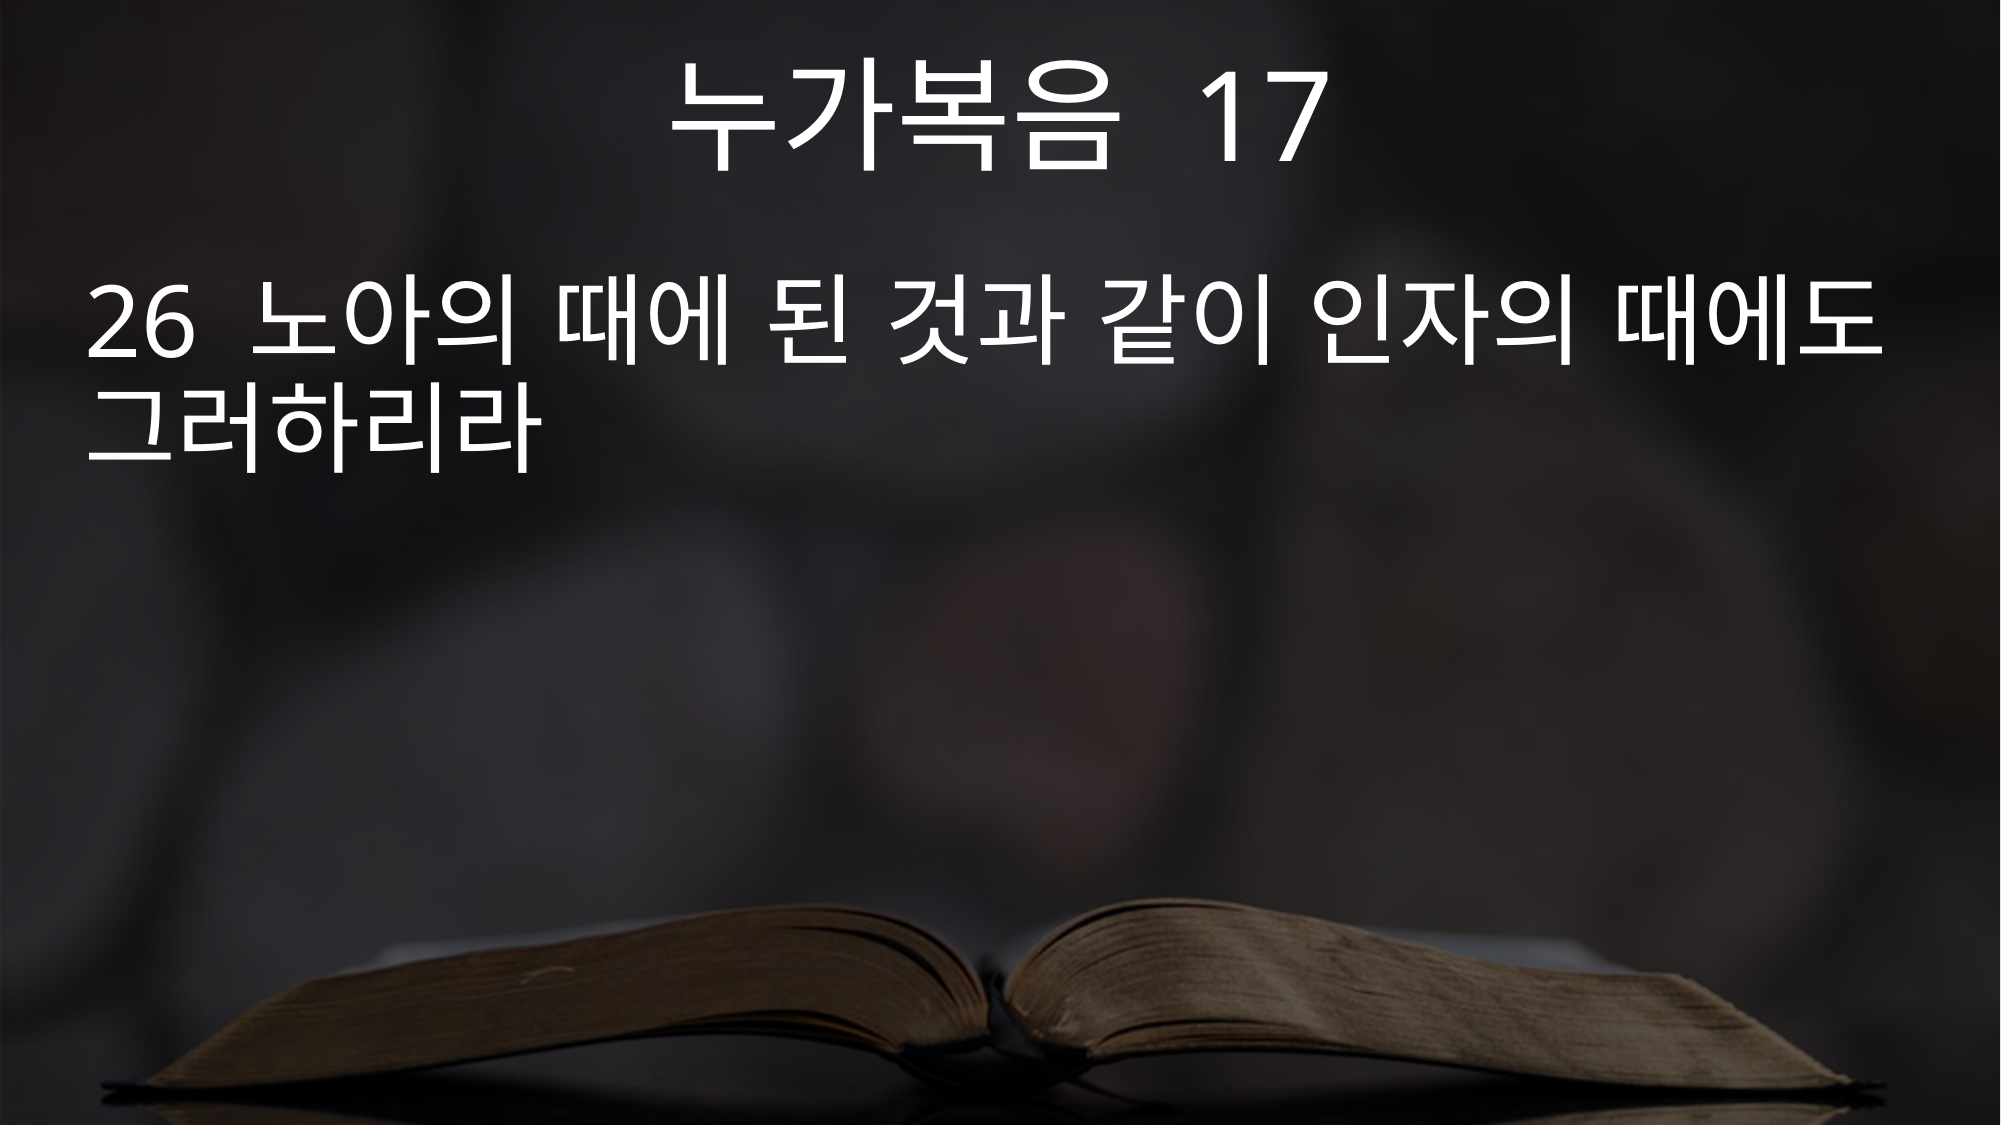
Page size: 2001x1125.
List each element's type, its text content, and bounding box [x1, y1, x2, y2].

picture [0, 0, 2001, 1125]
list 26 노아의 때에 된 것과 같이 인자의 때에도 그러하리라 [69, 263, 1953, 423]
footer 누가복음 17 [0, 32, 2000, 192]
